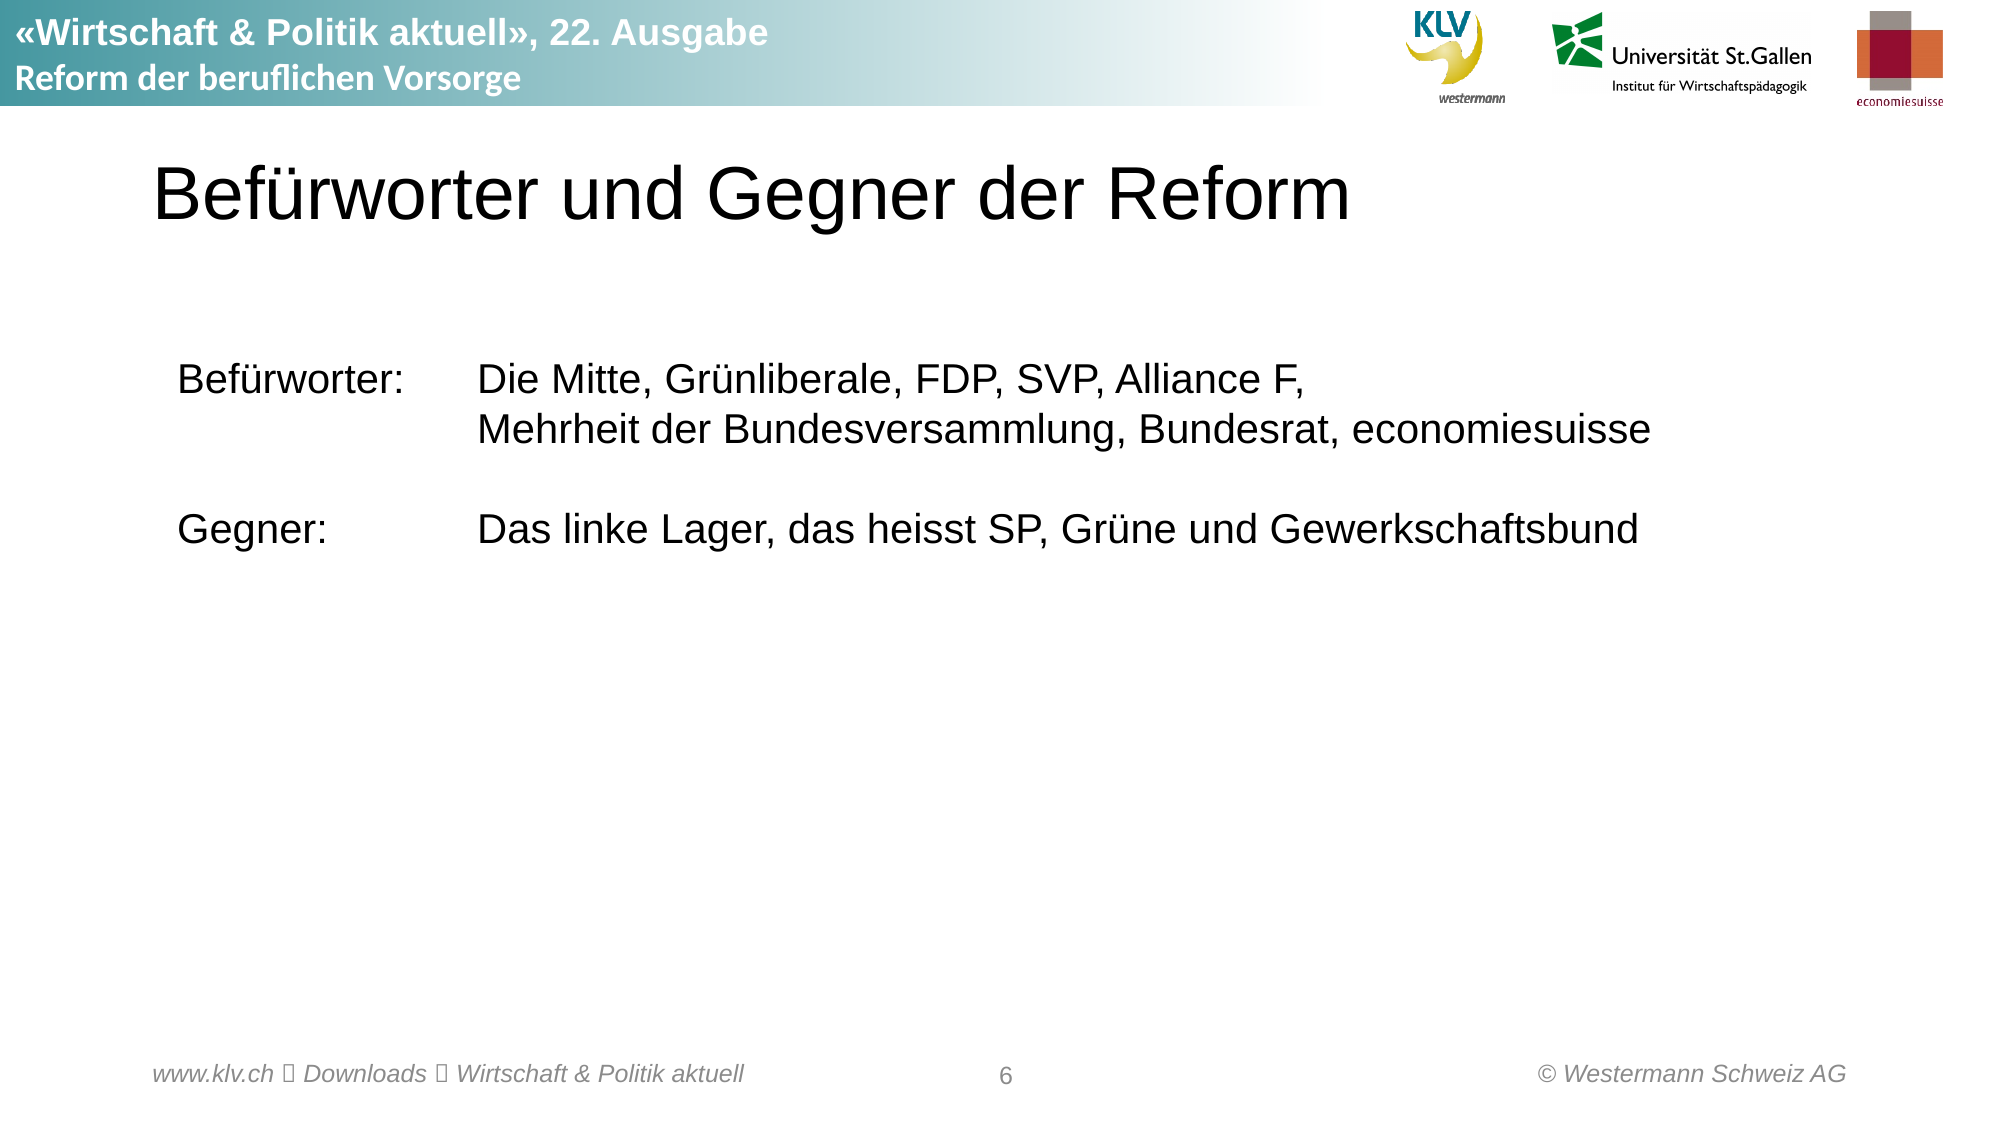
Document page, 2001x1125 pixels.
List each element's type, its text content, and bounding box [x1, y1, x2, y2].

title Befürworter und Gegner der Reform [137, 92, 1863, 299]
text_box © Westermann Schweiz AG [1204, 1042, 1863, 1103]
picture [1406, 11, 1505, 92]
picture [1552, 12, 1811, 92]
text_box Befürworter: Die Mitte, Grünliberale, FDP, SVP, Alliance F, Mehrheit der Bundesversammlung, Bundesrat, economiesuisse Gegner: Das linke Lager, das heisst SP, Grüne und Gewerkschaftsbund [162, 344, 1825, 605]
slide_number www.klv.ch  Downloads  Wirtschaft & Politik aktuell [137, 1042, 813, 1103]
slide_number 6 [812, 1044, 1200, 1105]
picture [1857, 11, 1943, 106]
